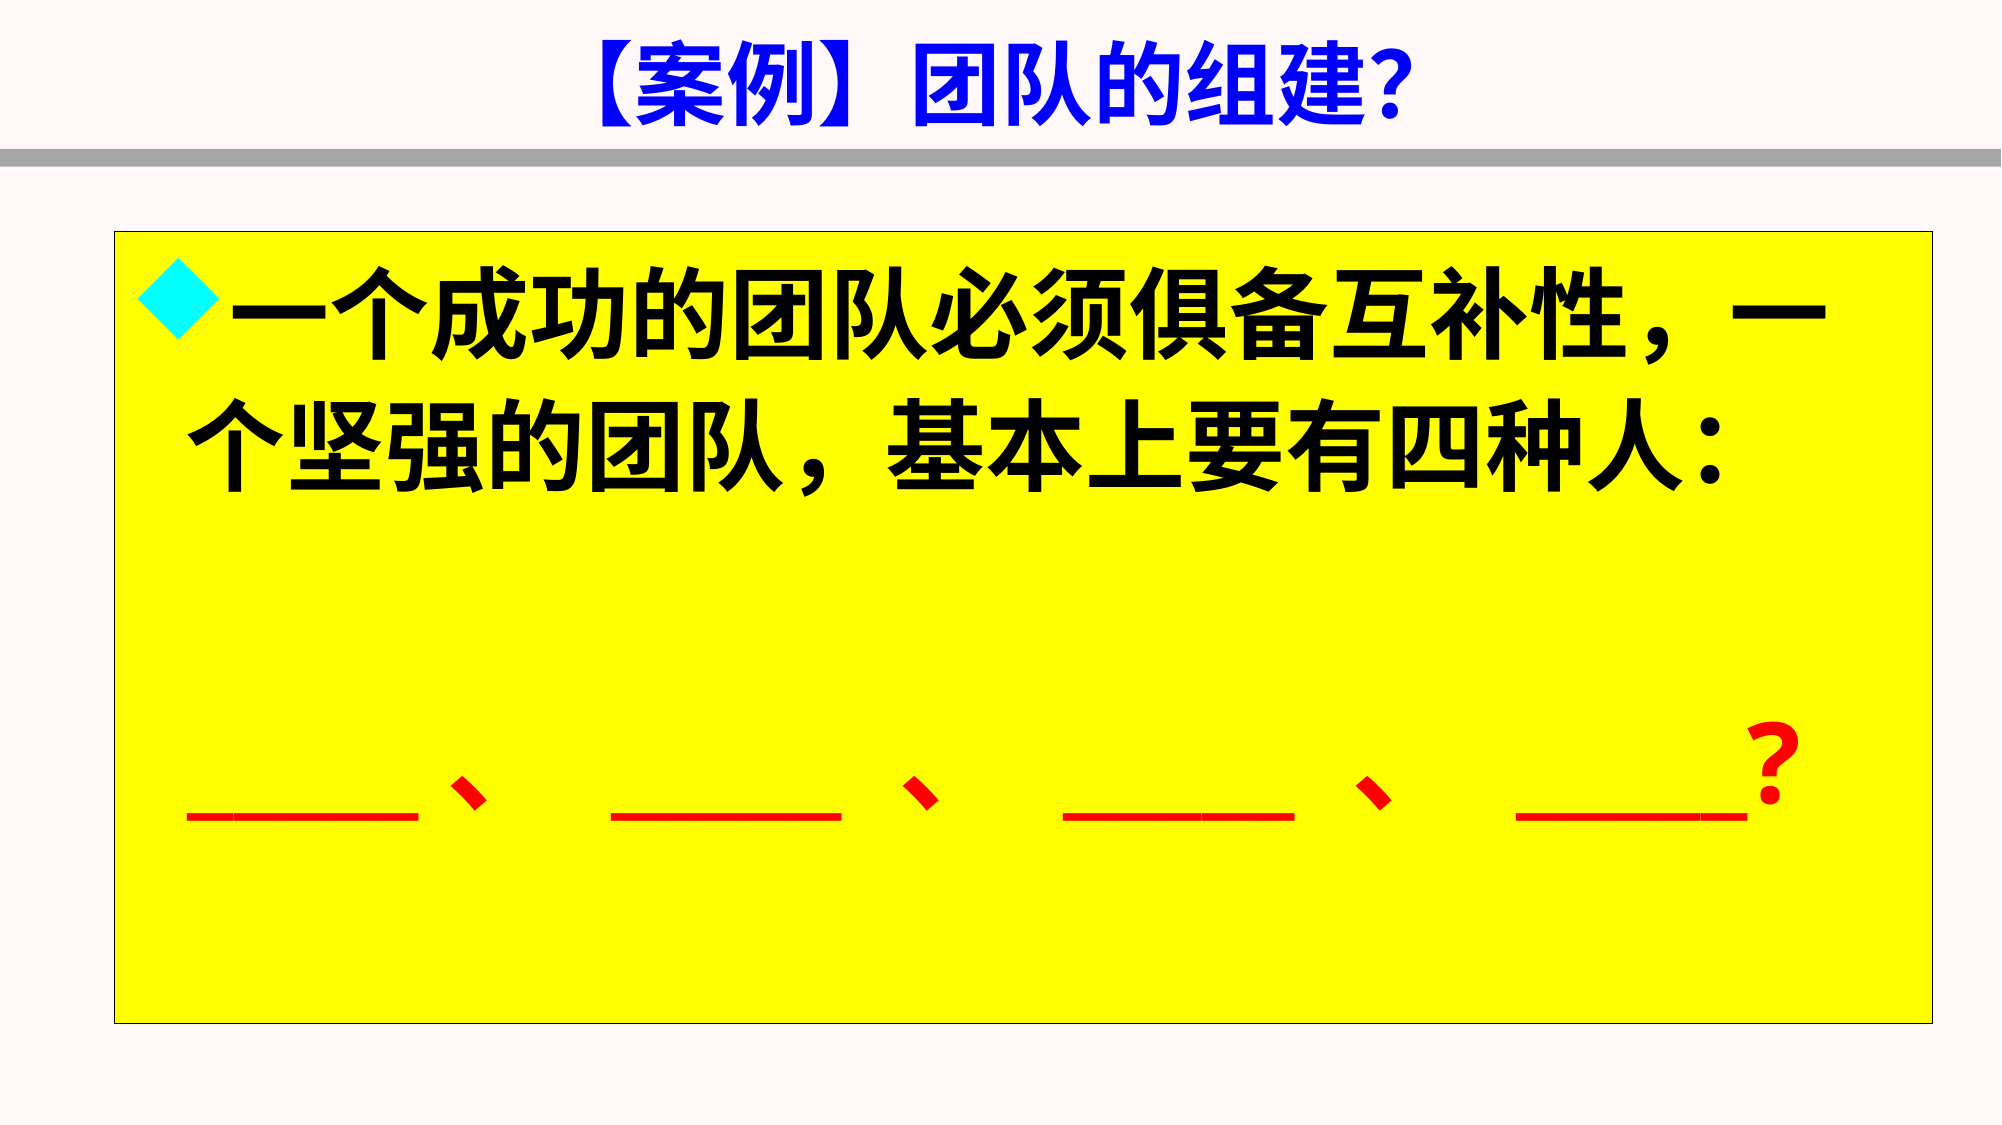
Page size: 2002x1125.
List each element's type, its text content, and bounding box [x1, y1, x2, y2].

list 一个成功的团队必须俱备互补性，一个坚强的团队，基本上要有四种人： _____、 _____ 、 _____ 、 _____? [114, 231, 1933, 1024]
title 【案例】团队的组建？ [528, 19, 1484, 222]
